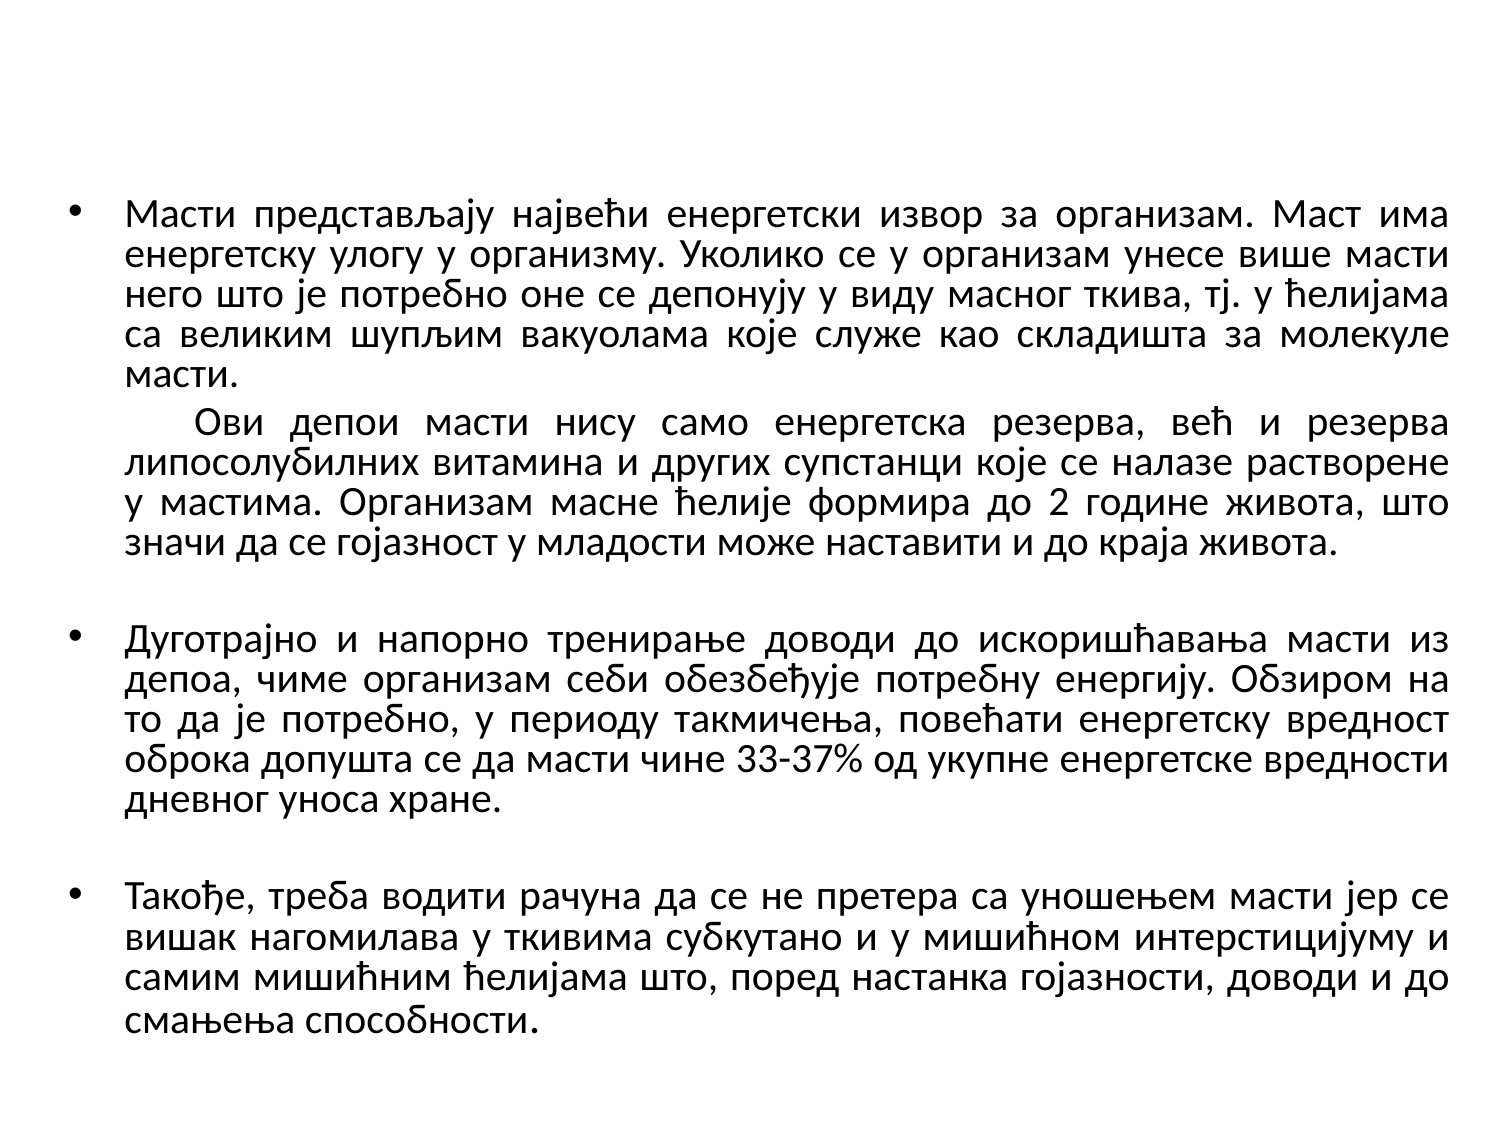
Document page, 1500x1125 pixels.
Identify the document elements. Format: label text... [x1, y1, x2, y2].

list Масти представљају највећи енергетски извор за организам. Маст има енергетску улогу у организму. Уколико се у организам унесе више масти него што је потребно оне се депонују у виду масног ткива, тј. у ћелијама са великим шупљим вакуолама које служе као складишта за молекуле масти. Ови депои масти нису само енергетска резерва, већ и резерва липосолубилних витамина и других супстанци које се налазе растворене у мастима. Организам масне ћелије формира до 2 године живота, што значи да се гојазност у младости може наставити и до краја живота. Дуготрајно и напорно тренирање доводи до искоришћавања масти из депоа, чиме организам себи обезбеђује потребну енергију. Обзиром на то да је потребно, у периоду такмичења, повећати енергетску вредност оброка допушта се да масти чине 33-37% од укупне енергетске вредности дневног уноса хране. Такође, треба водити рачуна да се не претера са уношењем масти јер се вишак нагомилава у ткивима субкутано и у мишићном интерстицијуму и самим мишићним ћелијама што, поред настанка гојазности, доводи и до смањења способности. [53, 187, 1466, 1125]
